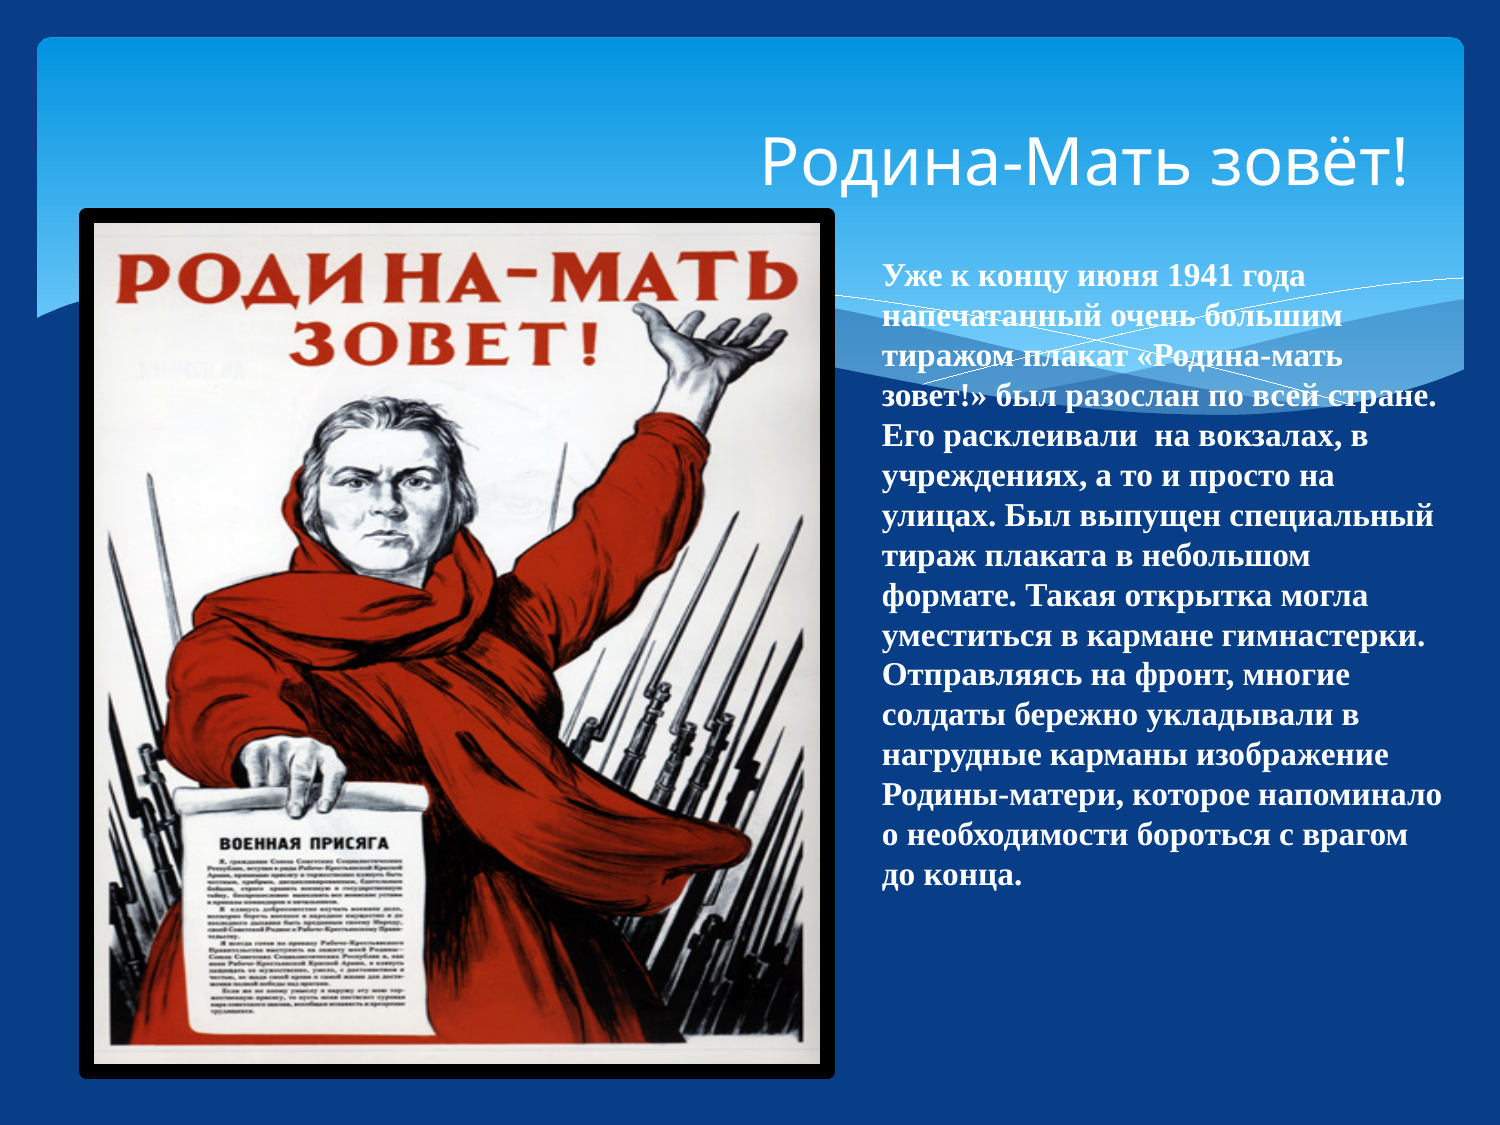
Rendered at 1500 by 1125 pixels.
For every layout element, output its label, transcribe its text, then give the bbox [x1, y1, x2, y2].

text_box Уже к концу июня 1941 года напечатанный очень большим тиражом плакат «Родина-мать зовет!» был разослан по всей стране. Его расклеивали на вокзалах, в учреждениях, а то и просто на улицах. Был выпущен специальный тираж плаката в небольшом формате. Такая открытка могла уместиться в кармане гимнастерки. Отправляясь на фронт, многие солдаты бережно укладывали в нагрудные карманы изображение Родины-матери, которое напоминало о необходимости бороться с врагом до конца. [867, 246, 1465, 940]
title Родина-Мать зовёт! [75, 55, 1425, 261]
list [93, 222, 821, 1065]
